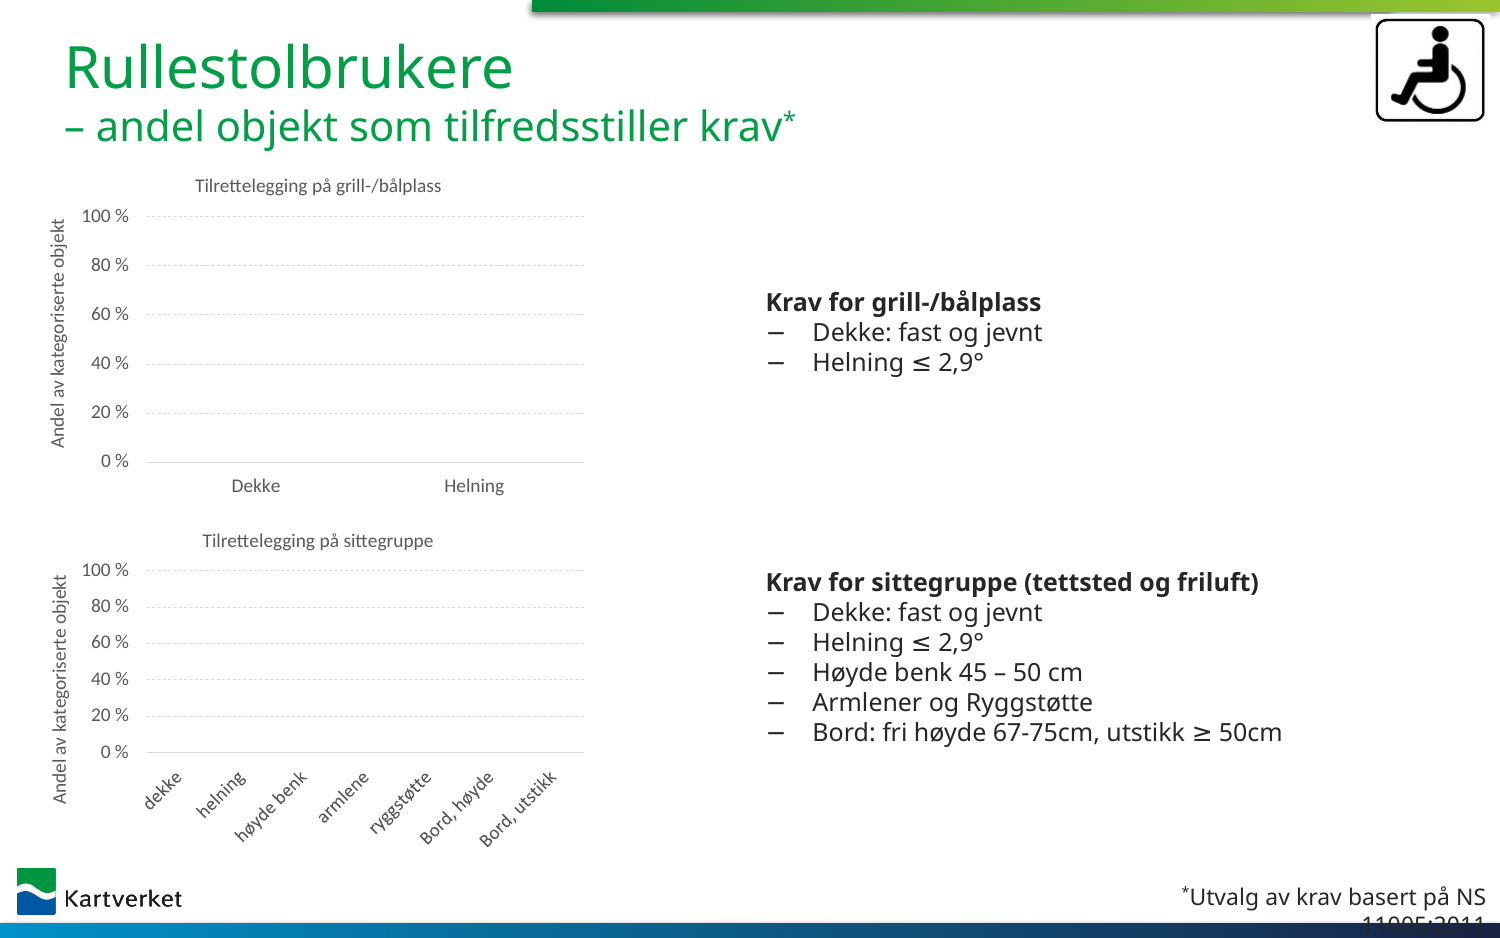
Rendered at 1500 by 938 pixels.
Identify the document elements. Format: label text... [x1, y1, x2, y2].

picture [41, 520, 595, 859]
text_box Krav for grill-/bålplass Dekke: fast og jevnt Helning ≤ 2,9° [750, 279, 1452, 384]
text_box Krav for sittegruppe (tettsted og friluft) Dekke: fast og jevnt Helning ≤ 2,9° Høyde benk 45 – 50 cm Armlener og Ryggstøtte Bord: fri høyde 67-75cm, utstikk ≥ 50cm [750, 559, 1500, 754]
text_box *Utvalg av krav basert på NS 11005:2011 [1068, 873, 1500, 938]
picture [1371, 13, 1491, 127]
text_box Rullestolbrukere – andel objekt som tilfredsstiller krav* [49, 14, 1431, 158]
picture [41, 166, 595, 505]
